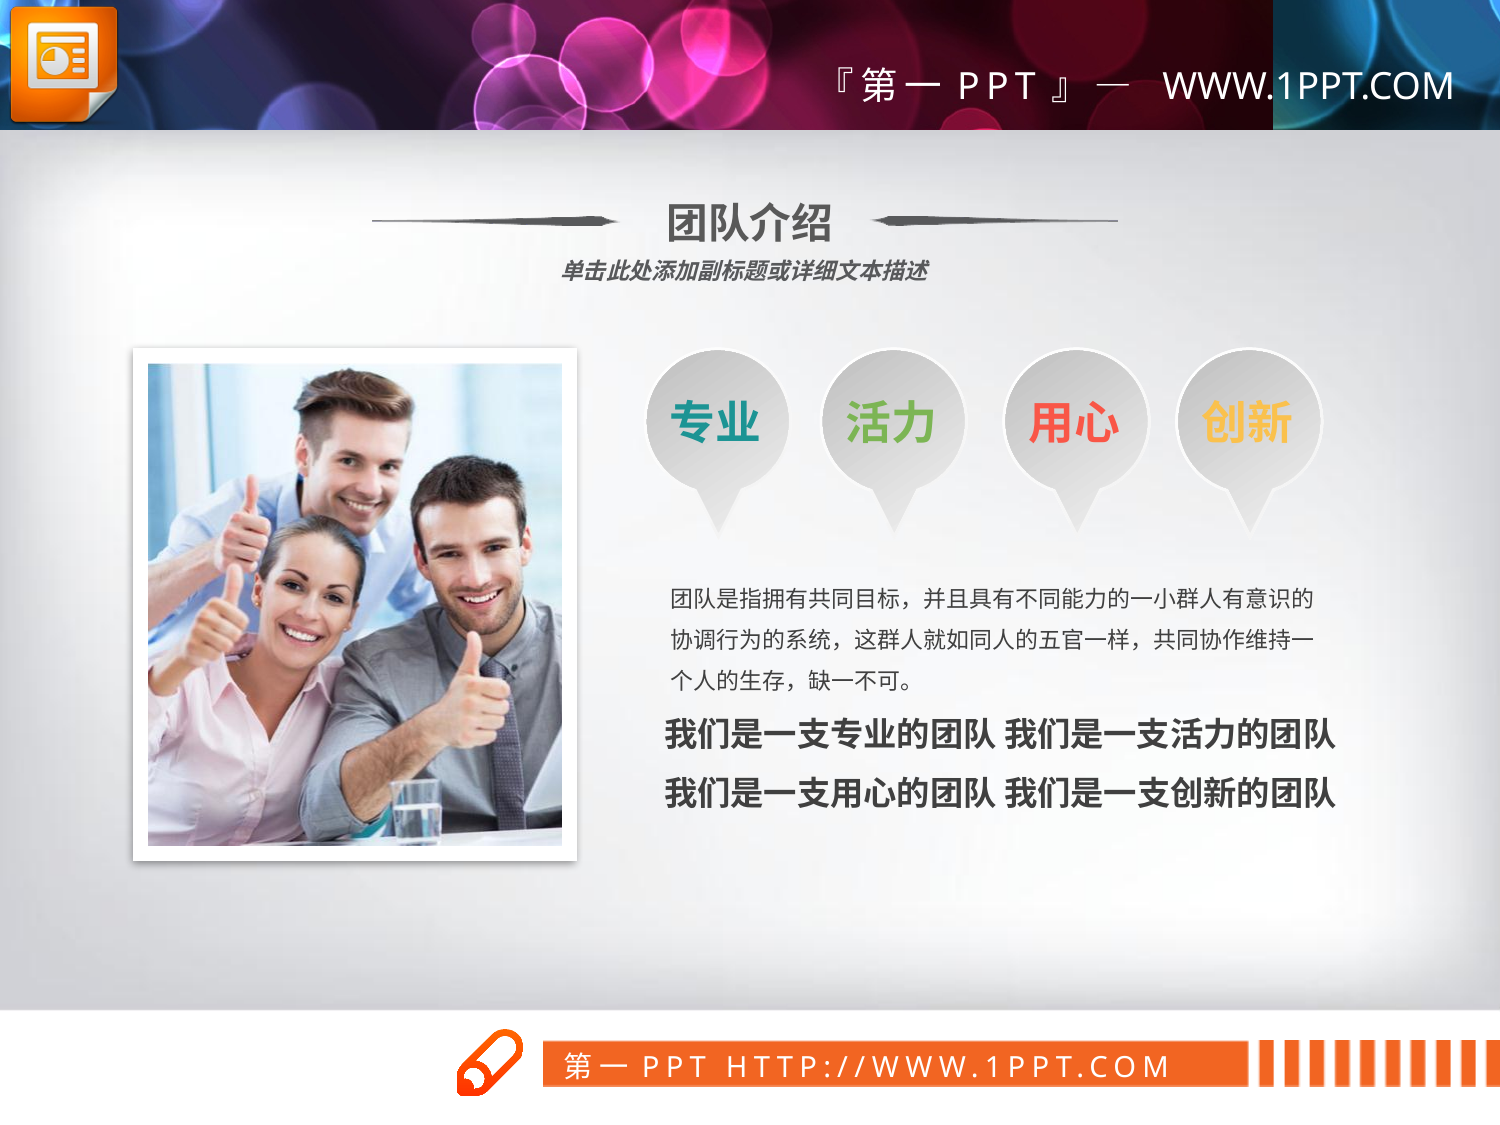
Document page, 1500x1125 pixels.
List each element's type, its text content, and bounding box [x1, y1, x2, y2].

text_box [979, 369, 1150, 518]
text_box 团队介绍 [584, 197, 916, 248]
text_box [797, 369, 977, 518]
text_box 团队是指拥有共同目标，并且具有不同能力的一小群人有意识的 协调行为的系统，这群人就如同人的五官一样，共同协作维持一 个人的生存，缺一不可。 [670, 570, 1400, 657]
text_box 单击此处添加副标题或详细文本描述 [545, 249, 943, 292]
picture [0, 0, 1500, 1012]
picture [543, 1040, 1500, 1087]
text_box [1152, 369, 1346, 518]
text_box 我们是一支专业的团队 我们是一支活力的团队 我们是一支用心的团队 我们是一支创新的团队 [649, 657, 1400, 820]
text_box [621, 369, 795, 518]
